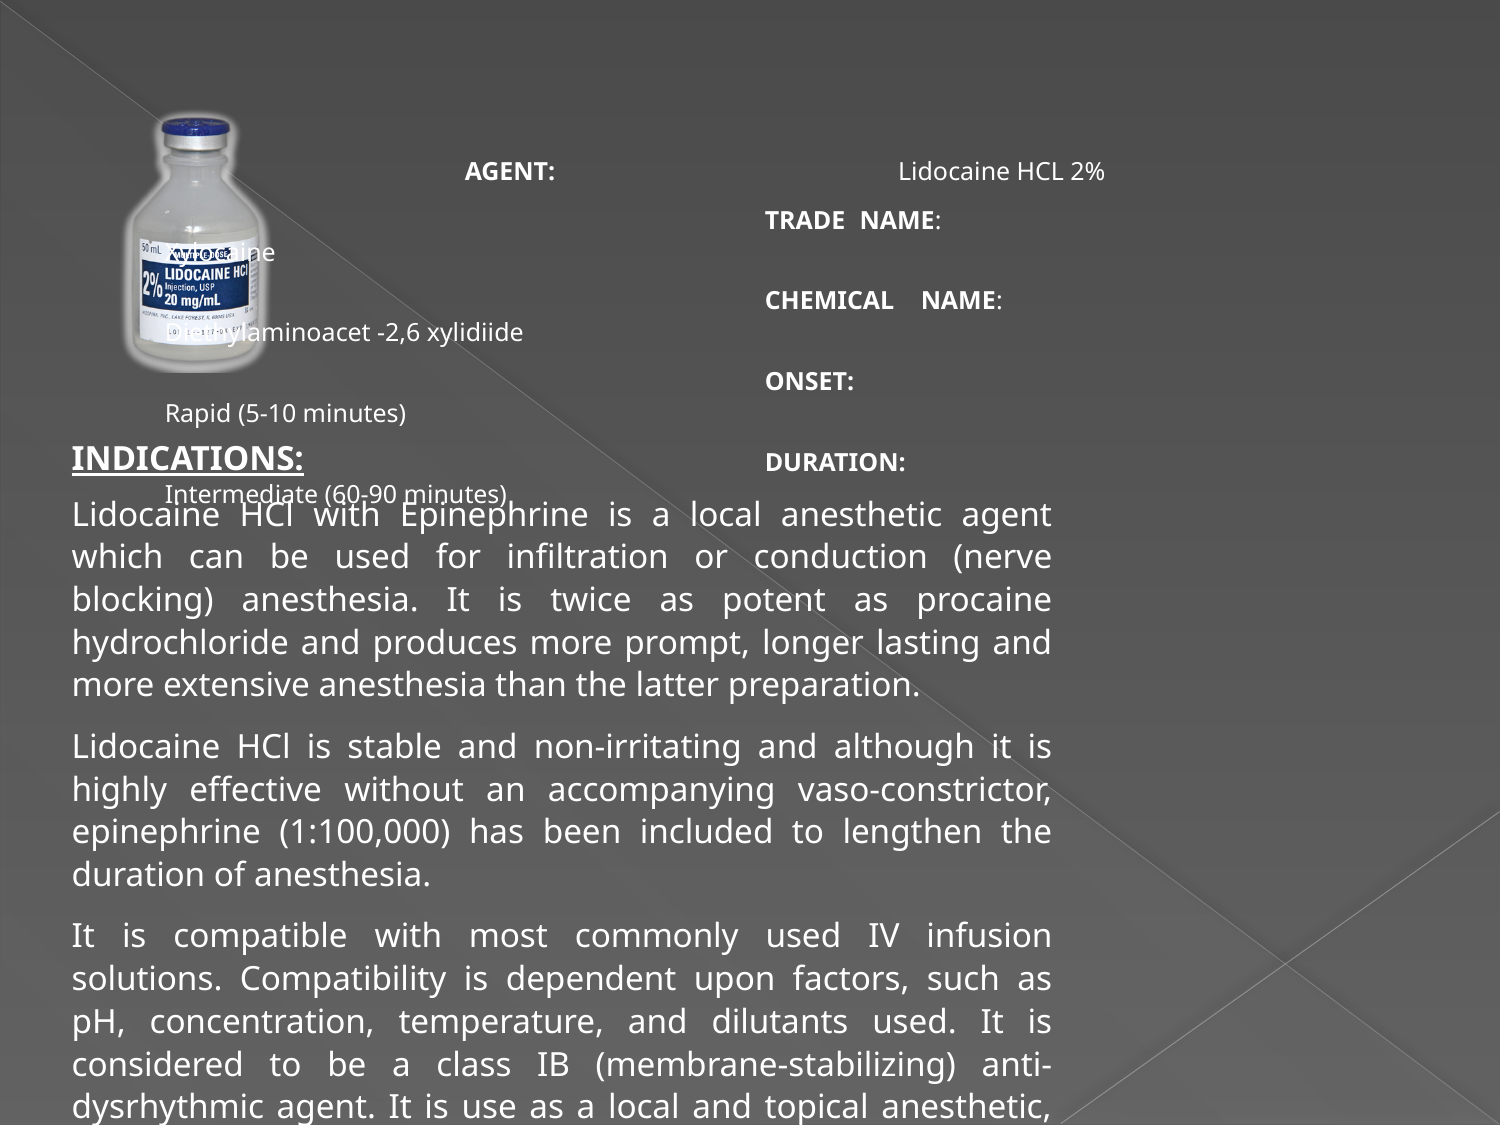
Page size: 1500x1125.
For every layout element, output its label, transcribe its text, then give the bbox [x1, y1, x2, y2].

picture [34, 88, 355, 392]
text_box INDICATIONS: Lidocaine HCl with Epinephrine is a local anesthetic agent which can be used for infiltration or conduction (nerve blocking) anesthesia. It is twice as potent as procaine hydrochloride and produces more prompt, longer lasting and more extensive anesthesia than the latter preparation. Lidocaine HCl is stable and non-irritating and although it is highly effective without an accompanying vaso-constrictor, epinephrine (1:100,000) has been included to lengthen the duration of anesthesia. It is compatible with most commonly used IV infusion solutions. Compatibility is dependent upon factors, such as pH, concentration, temperature, and dilutants used. It is considered to be a class IB (membrane-stabilizing) anti-dysrhythmic agent. It is use as a local and topical anesthetic, lidocaine is used to treat ventricular arrhythmias. [56, 427, 1069, 1125]
text_box AGENT: Lidocaine HCL 2% TRADE NAME: Xylocaine CHEMICAL NAME: Diethylaminoacet -2,6 xylidiide ONSET: Rapid (5-10 minutes) DURATION: Intermediate (60-90 minutes) [150, 97, 1203, 516]
